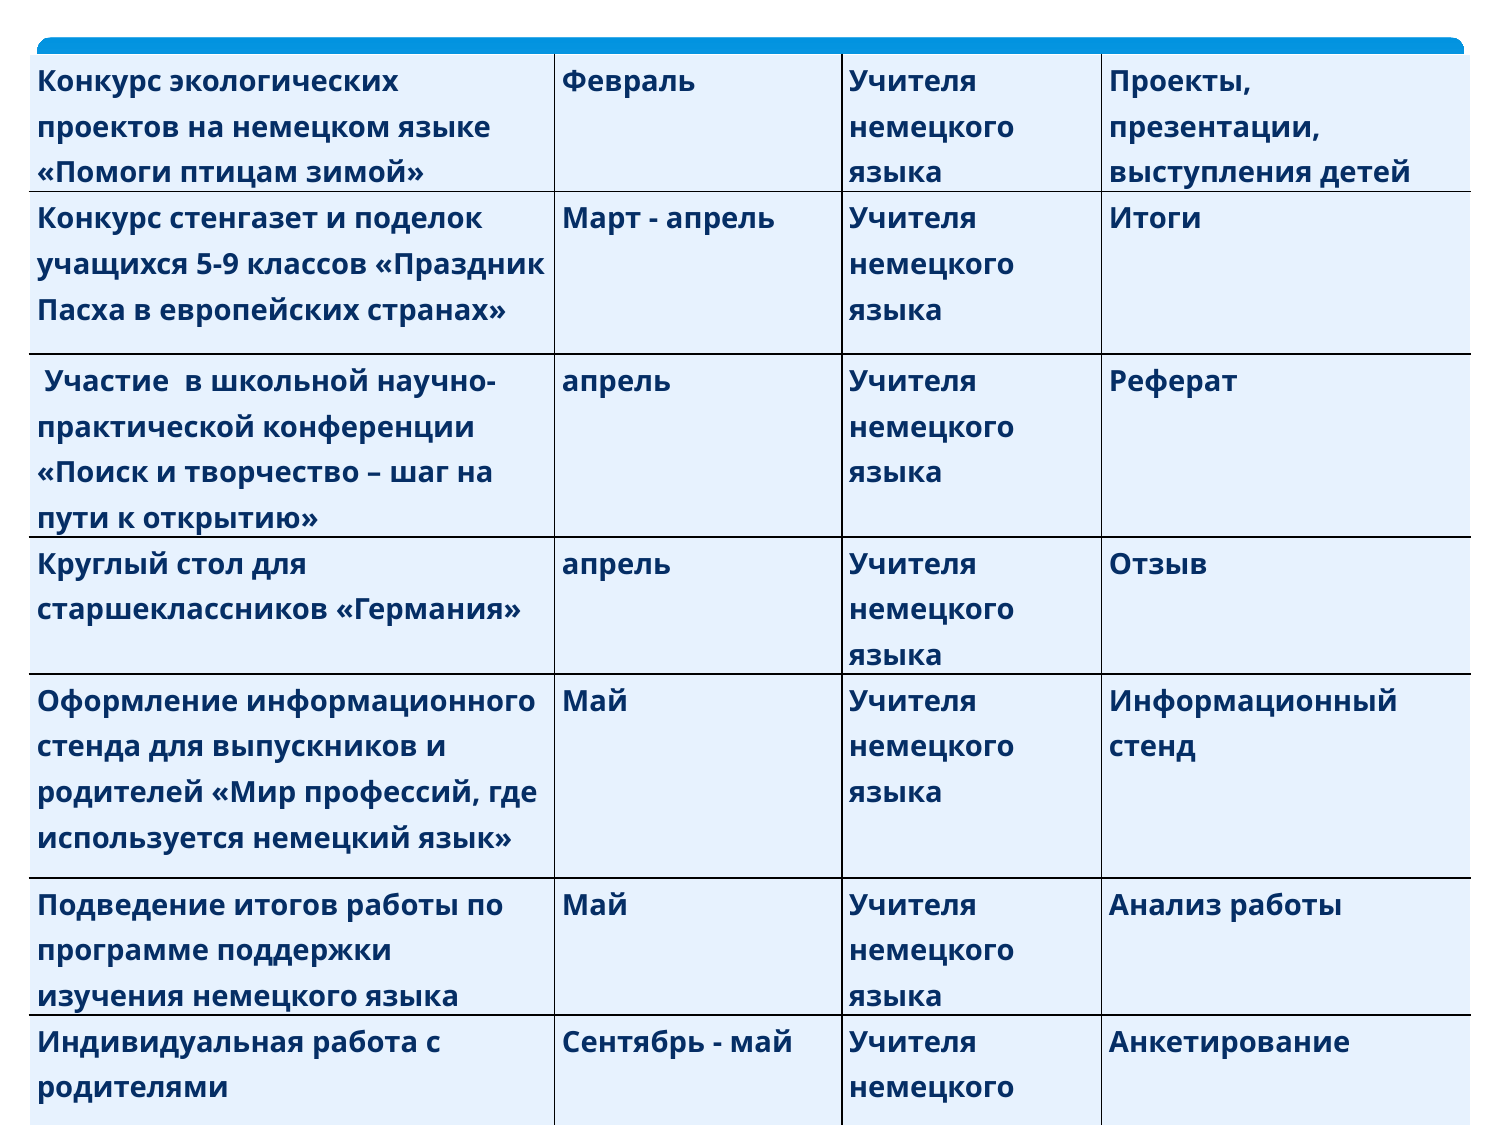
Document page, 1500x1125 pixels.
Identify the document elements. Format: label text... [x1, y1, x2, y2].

table_cell Подведение итогов работы по программе поддержки изучения немецкого языка [30, 879, 554, 1014]
table_cell Учителя немецкого языка [843, 879, 1101, 1014]
table_cell Май [555, 675, 841, 877]
table_header Проекты, презентации, выступления детей [1102, 55, 1470, 191]
table_cell Участие в школьной научно-практической конференции «Поиск и творчество – шаг на пути к открытию» [30, 355, 554, 536]
table_cell Конкурс стенгазет и поделок учащихся 5-9 классов «Праздник Пасха в европейских странах» [30, 192, 554, 353]
table_cell Май [555, 879, 841, 1014]
table_cell апрель [555, 538, 841, 673]
table_cell Март - апрель [555, 192, 841, 353]
table_cell Сентябрь - май [555, 1016, 841, 1125]
table_header Конкурс экологических проектов на немецком языке «Помоги птицам зимой» [30, 55, 554, 191]
table_cell Оформление информационного стенда для выпускников и родителей «Мир профессий, где используется немецкий язык» [30, 675, 554, 877]
table_cell Реферат [1102, 355, 1470, 536]
table_cell Круглый стол для старшеклассников «Германия» [30, 538, 554, 673]
table_cell Отзыв [1102, 538, 1470, 673]
table_cell Учителя немецкого языка [843, 1016, 1101, 1125]
table_cell Анализ работы [1102, 879, 1470, 1014]
table_cell Учителя немецкого языка [843, 355, 1101, 536]
table_cell Итоги [1102, 192, 1470, 353]
table_cell апрель [555, 355, 841, 536]
table_cell Информационный стенд [1102, 675, 1470, 877]
table_cell Учителя немецкого языка [843, 192, 1101, 353]
table_cell Учителя немецкого языка [843, 675, 1101, 877]
table_cell Анкетирование [1102, 1016, 1470, 1125]
table_cell Учителя немецкого языка [843, 538, 1101, 673]
table_header Февраль [555, 55, 841, 191]
table_header Учителя немецкого языка [843, 55, 1101, 191]
table_cell Индивидуальная работа с родителями [30, 1016, 554, 1125]
